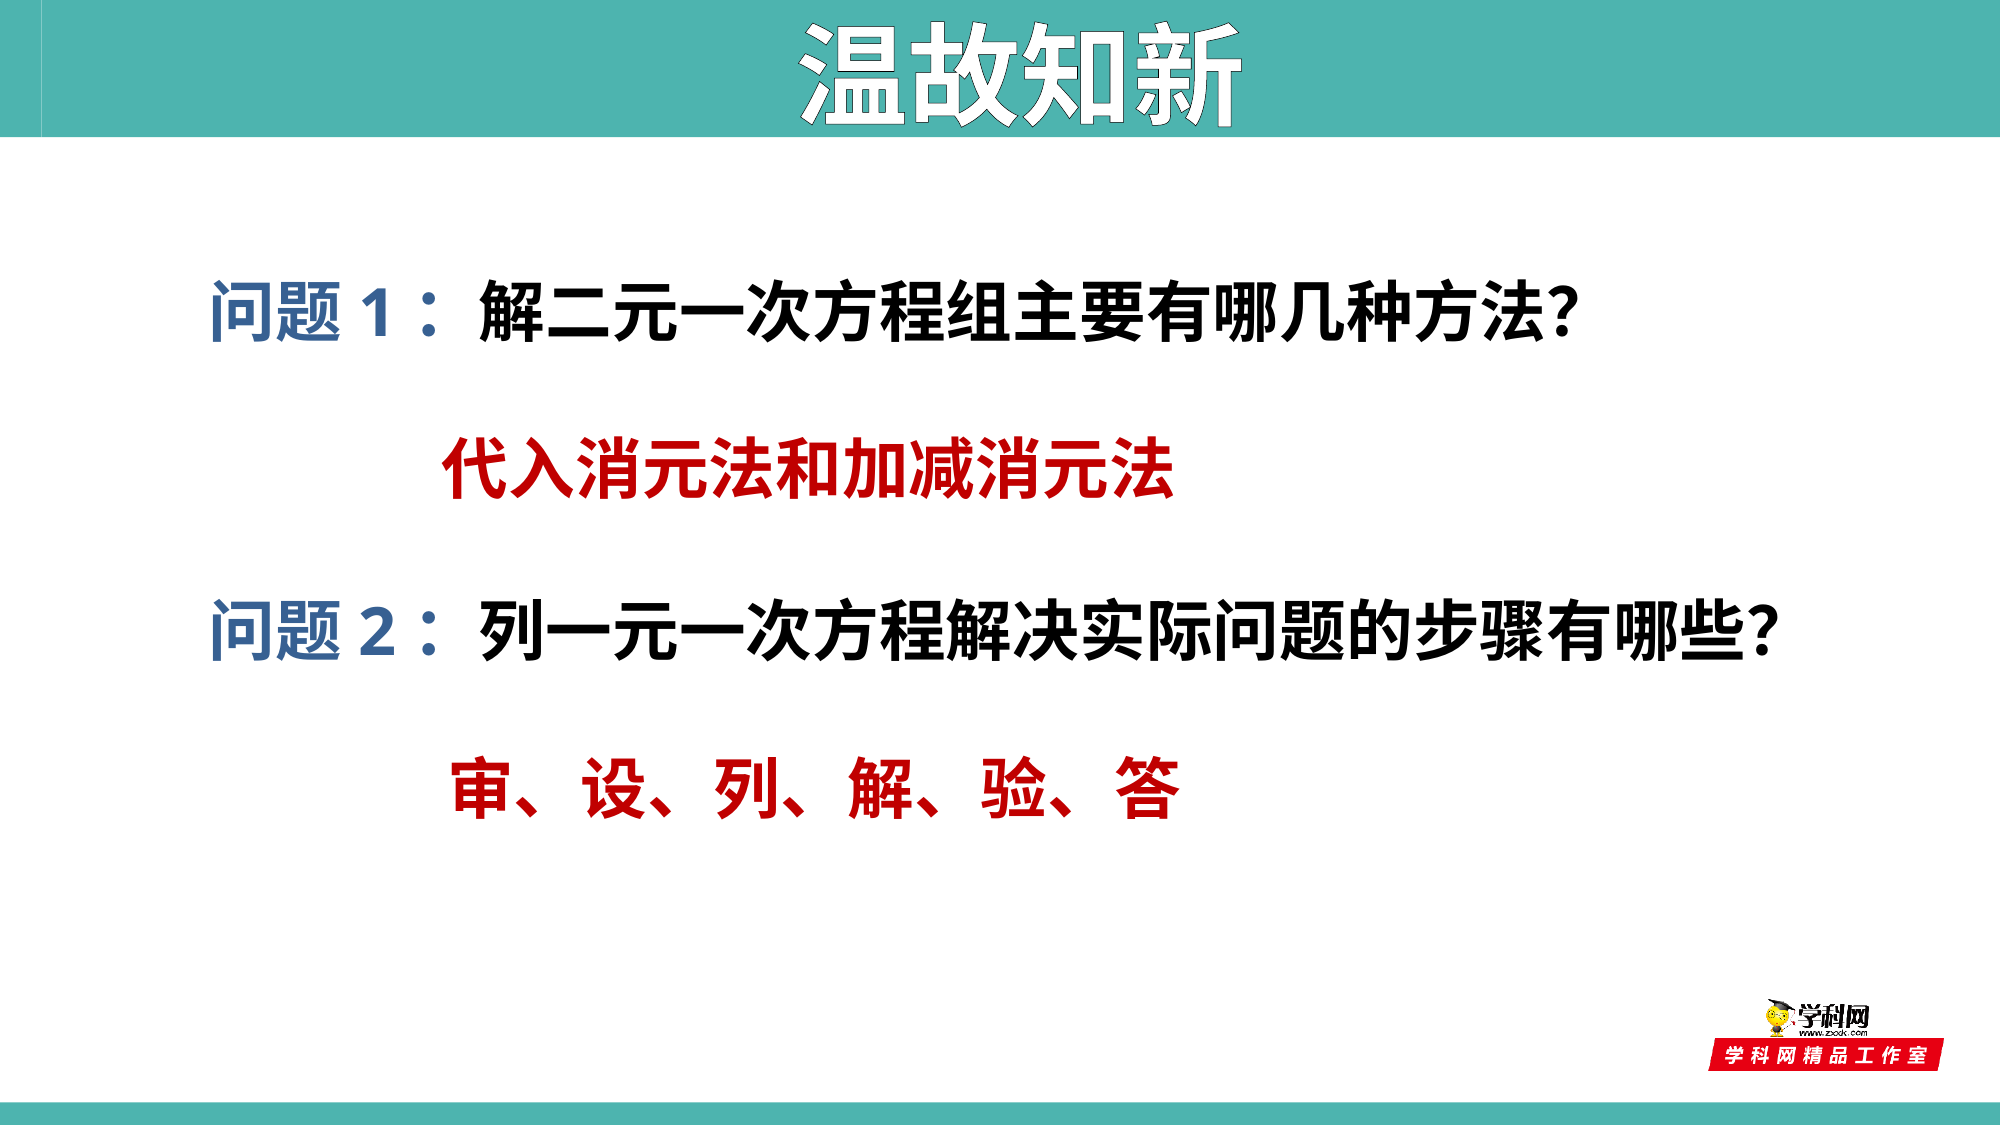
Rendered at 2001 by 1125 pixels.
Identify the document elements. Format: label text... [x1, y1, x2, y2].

text_box [0, 1100, 2000, 1125]
picture [1708, 1038, 1944, 1071]
text_box 问题2：列一元一次方程解决实际问题的步骤有哪些？ [162, 565, 1947, 677]
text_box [0, 0, 2000, 138]
text_box 问题1：解二元一次方程组主要有哪几种方法？ [162, 246, 1661, 358]
text_box 审、设、列、解、验、答 [432, 739, 1732, 834]
text_box 代入消元法和加减消元法 [427, 419, 1273, 514]
picture [1766, 999, 1869, 1037]
